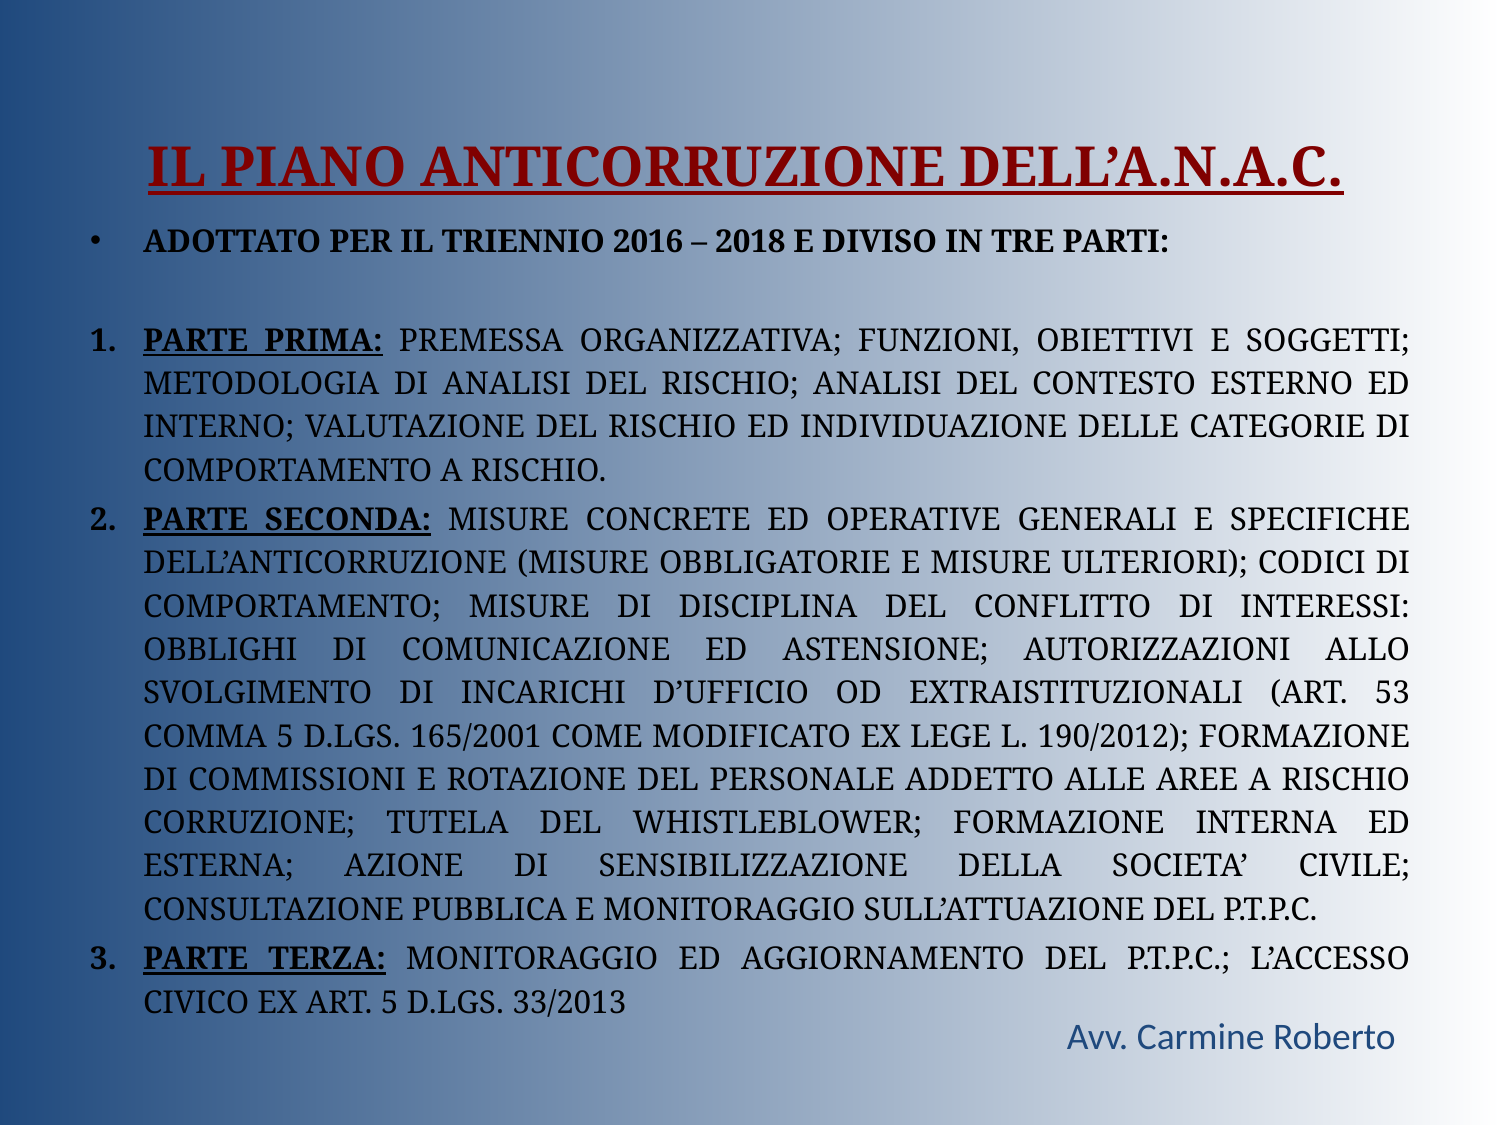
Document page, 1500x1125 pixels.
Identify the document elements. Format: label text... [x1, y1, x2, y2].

list IL PIANO ANTICORRUZIONE DELL’A.N.A.C. ADOTTATO PER IL TRIENNIO 2016 – 2018 E DIVISO IN TRE PARTI: PARTE PRIMA: PREMESSA ORGANIZZATIVA; FUNZIONI, OBIETTIVI E SOGGETTI; METODOLOGIA DI ANALISI DEL RISCHIO; ANALISI DEL CONTESTO ESTERNO ED INTERNO; VALUTAZIONE DEL RISCHIO ED INDIVIDUAZIONE DELLE CATEGORIE DI COMPORTAMENTO A RISCHIO. PARTE SECONDA: MISURE CONCRETE ED OPERATIVE GENERALI E SPECIFICHE DELL’ANTICORRUZIONE (MISURE OBBLIGATORIE E MISURE ULTERIORI); CODICI DI COMPORTAMENTO; MISURE DI DISCIPLINA DEL CONFLITTO DI INTERESSI: OBBLIGHI DI COMUNICAZIONE ED ASTENSIONE; AUTORIZZAZIONI ALLO SVOLGIMENTO DI INCARICHI D’UFFICIO OD EXTRAISTITUZIONALI (ART. 53 COMMA 5 D.LGS. 165/2001 COME MODIFICATO EX LEGE L. 190/2012); FORMAZIONE DI COMMISSIONI E ROTAZIONE DEL PERSONALE ADDETTO ALLE AREE A RISCHIO CORRUZIONE; TUTELA DEL WHISTLEBLOWER; FORMAZIONE INTERNA ED ESTERNA; AZIONE DI SENSIBILIZZAZIONE DELLA SOCIETA’ CIVILE; CONSULTAZIONE PUBBLICA E MONITORAGGIO SULL’ATTUAZIONE DEL P.T.P.C. PARTE TERZA: MONITORAGGIO ED AGGIORNAMENTO DEL P.T.P.C.; L’ACCESSO CIVICO EX ART. 5 D.LGS. 33/2013 [75, 74, 1425, 1049]
text_box Avv. Carmine Roberto [1052, 1004, 1425, 1065]
